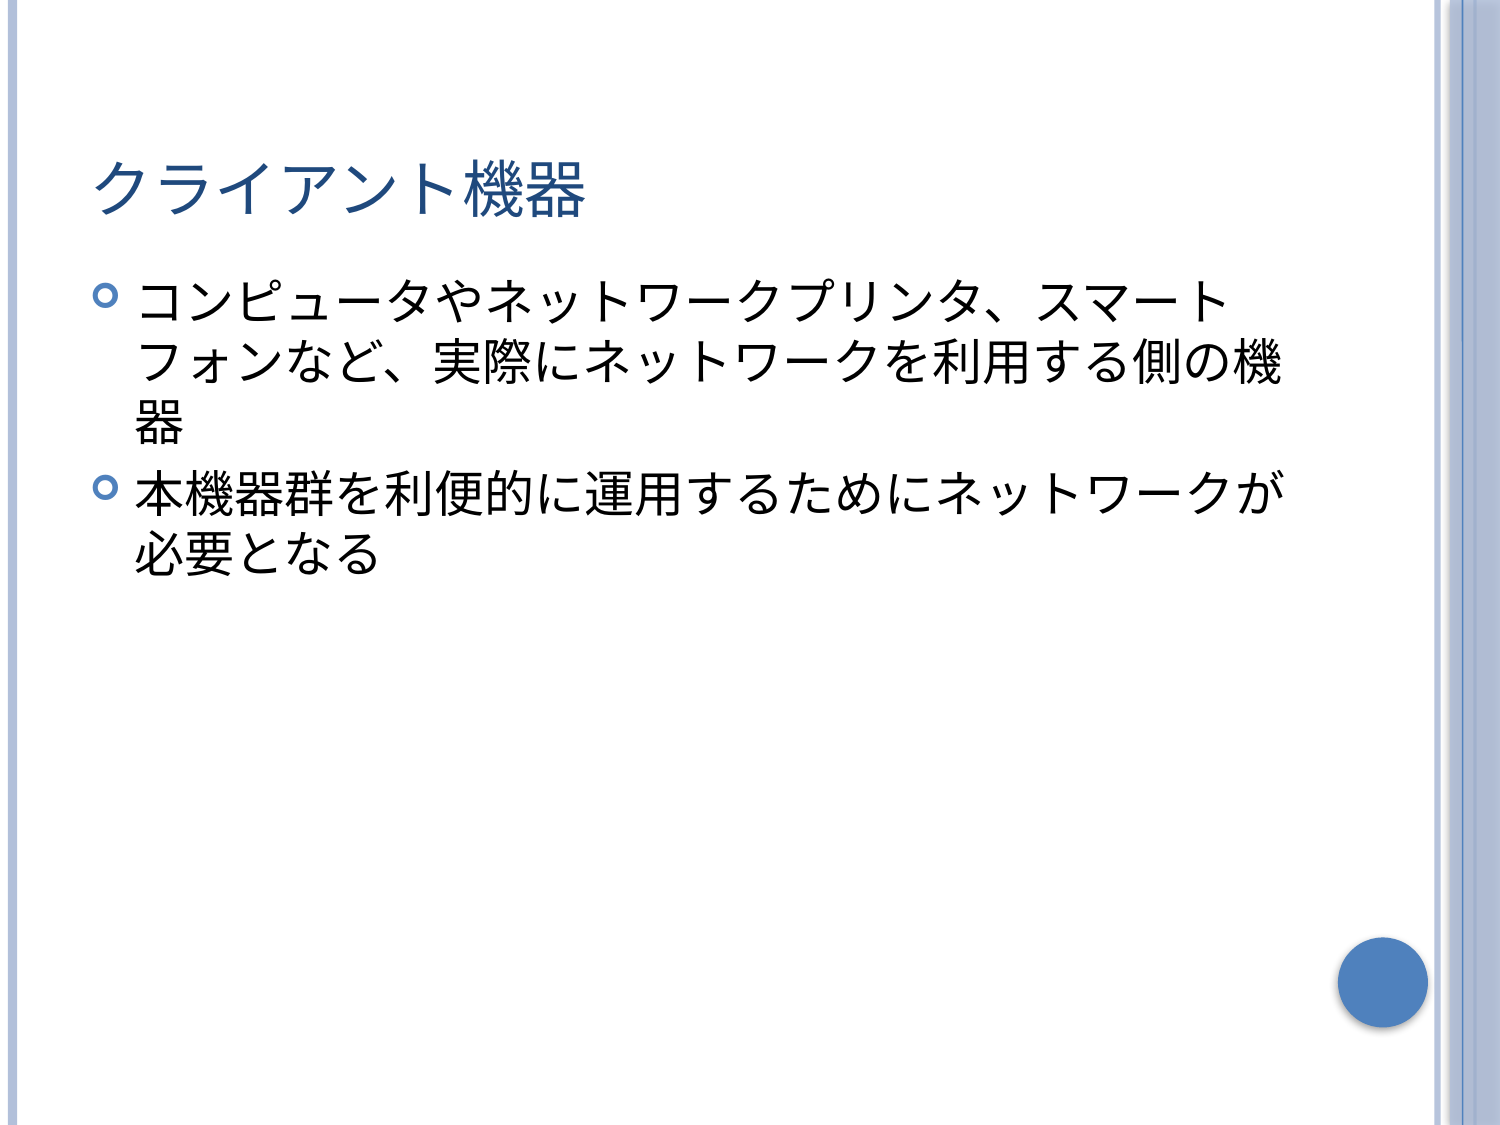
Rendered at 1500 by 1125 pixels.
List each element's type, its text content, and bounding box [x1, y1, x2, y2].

list コンピュータやネットワークプリンタ、スマートフォンなど、実際にネットワークを利用する側の機器 本機器群を利便的に運用するためにネットワークが必要となる [75, 262, 1300, 1062]
title クライアント機器 [75, 45, 1300, 233]
